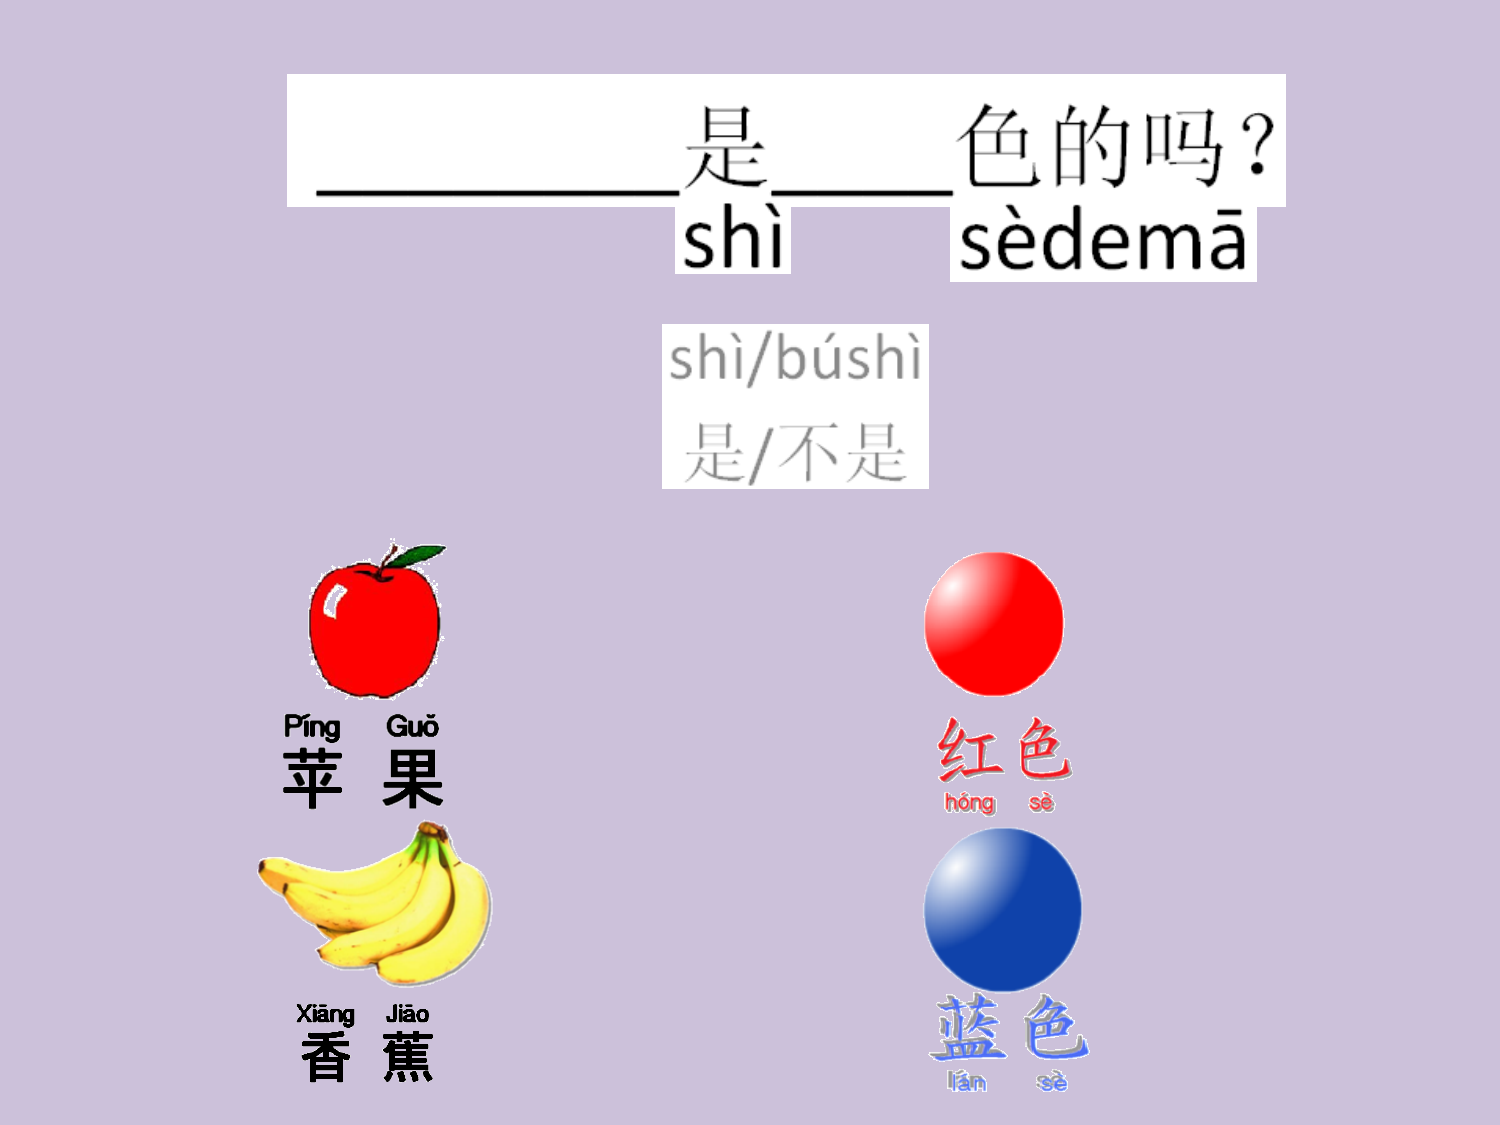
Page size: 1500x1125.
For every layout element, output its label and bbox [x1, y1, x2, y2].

picture [287, 74, 1287, 282]
picture [899, 512, 1126, 1125]
picture [237, 499, 538, 1088]
picture [662, 324, 929, 490]
